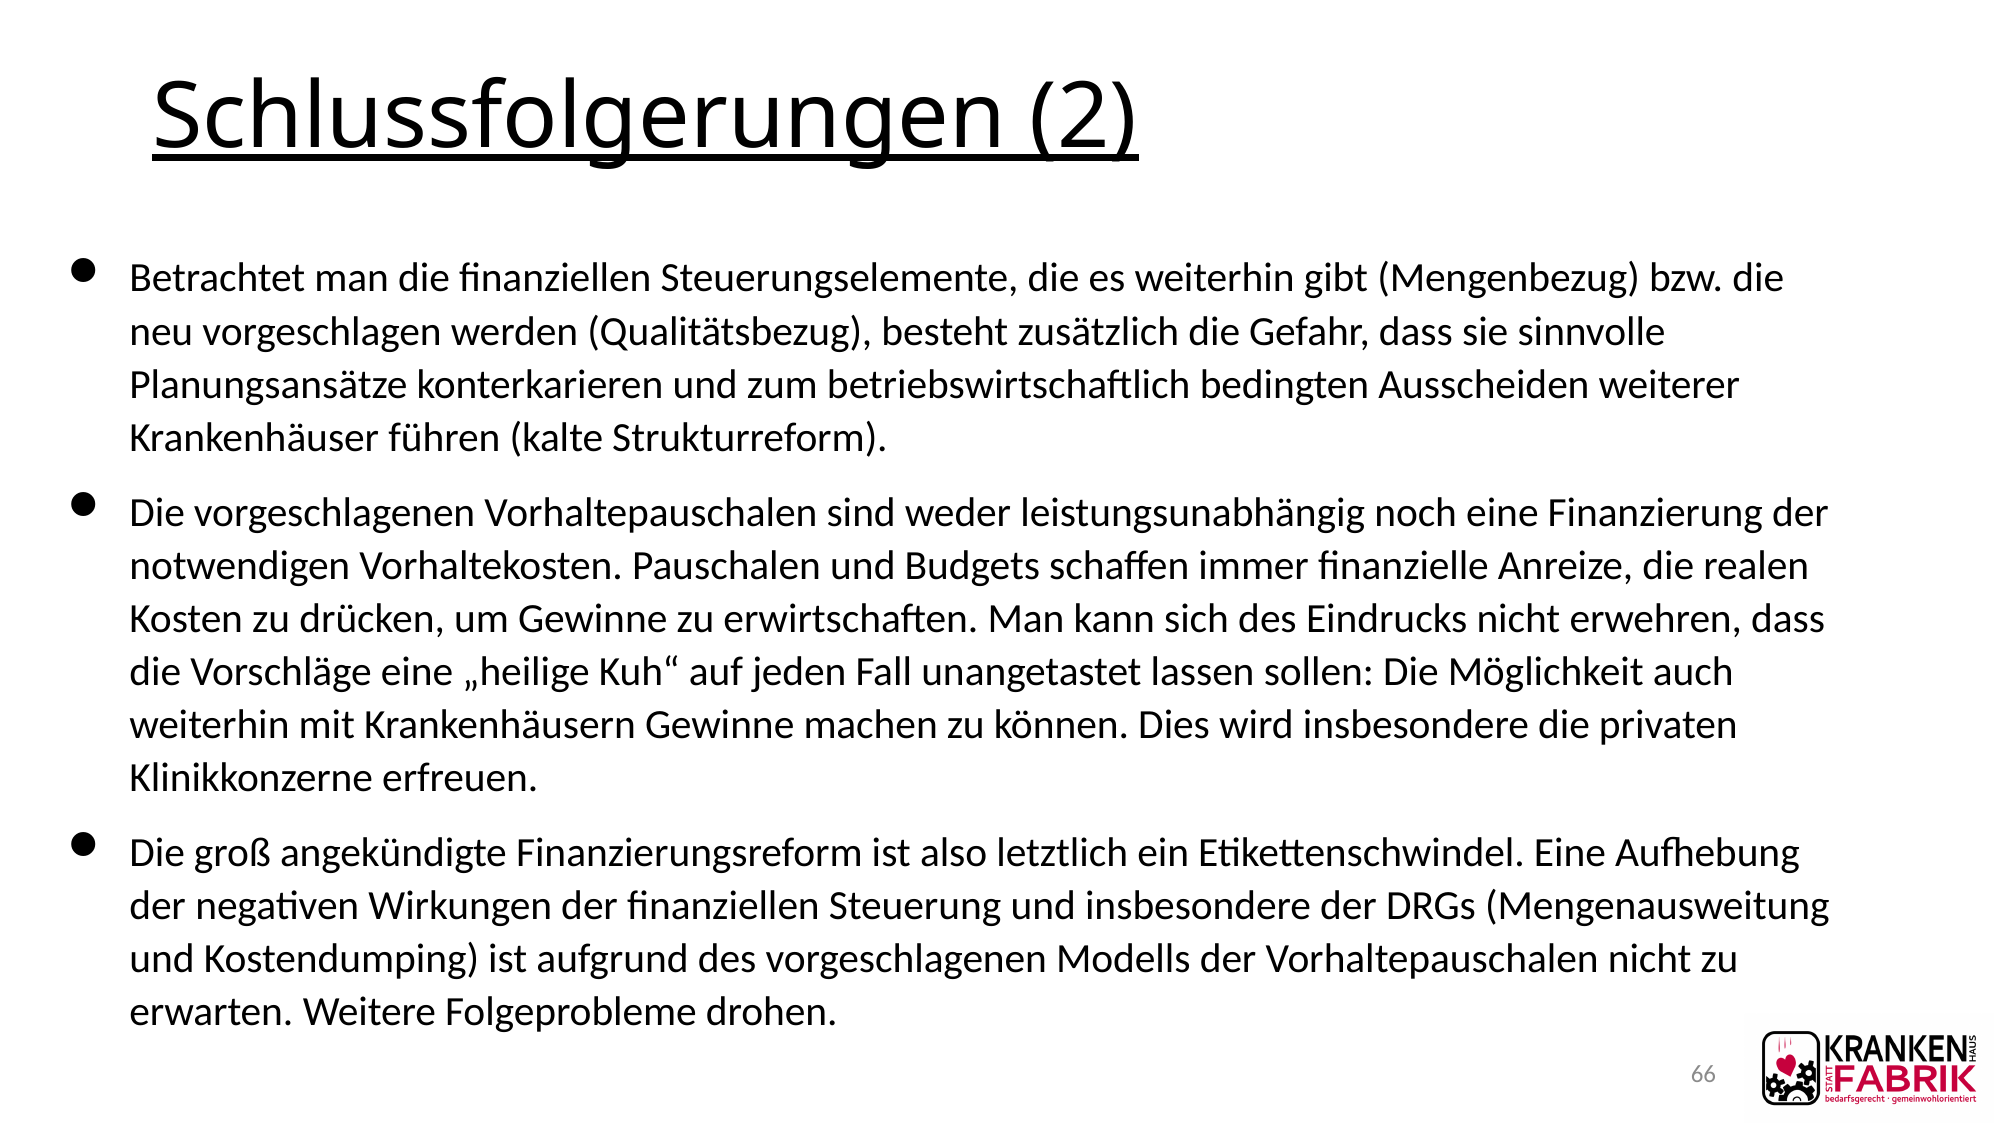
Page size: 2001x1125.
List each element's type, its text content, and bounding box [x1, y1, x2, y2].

title Schlussfolgerungen (2) [137, 9, 1863, 227]
list Betrachtet man die finanziellen Steuerungselemente, die es weiterhin gibt (Mengenbezug) bzw. die neu vorgeschlagen werden (Qualitätsbezug), besteht zusätzlich die Gefahr, dass sie sinnvolle Planungsansätze konterkarieren und zum betriebswirtschaftlich bedingten Ausscheiden weiterer Krankenhäuser führen (kalte Strukturreform). Die vorgeschlagenen Vorhaltepauschalen sind weder leistungsunabhängig noch eine Finanzierung der notwendigen Vorhaltekosten. Pauschalen und Budgets schaffen immer finanzielle Anreize, die realen Kosten zu drücken, um Gewinne zu erwirtschaften. Man kann sich des Eindrucks nicht erwehren, dass die Vorschläge eine „heilige Kuh“ auf jeden Fall unangetastet lassen sollen: Die Möglichkeit auch weiterhin mit Krankenhäusern Gewinne machen zu können. Dies wird insbesondere die privaten Klinikkonzerne erfreuen. Die groß angekündigte Finanzierungsreform ist also letztlich ein Etikettenschwindel. Eine Aufhebung der negativen Wirkungen der finanziellen Steuerung und insbesondere der DRGs (Mengenausweitung und Kostendumping) ist aufgrund des vorgeschlagenen Modells der Vorhaltepauschalen nicht zu erwarten. Weitere Folgeprobleme drohen. [53, 239, 1863, 1057]
picture [1744, 1013, 1994, 1123]
slide_number 66 [1281, 1042, 1731, 1103]
